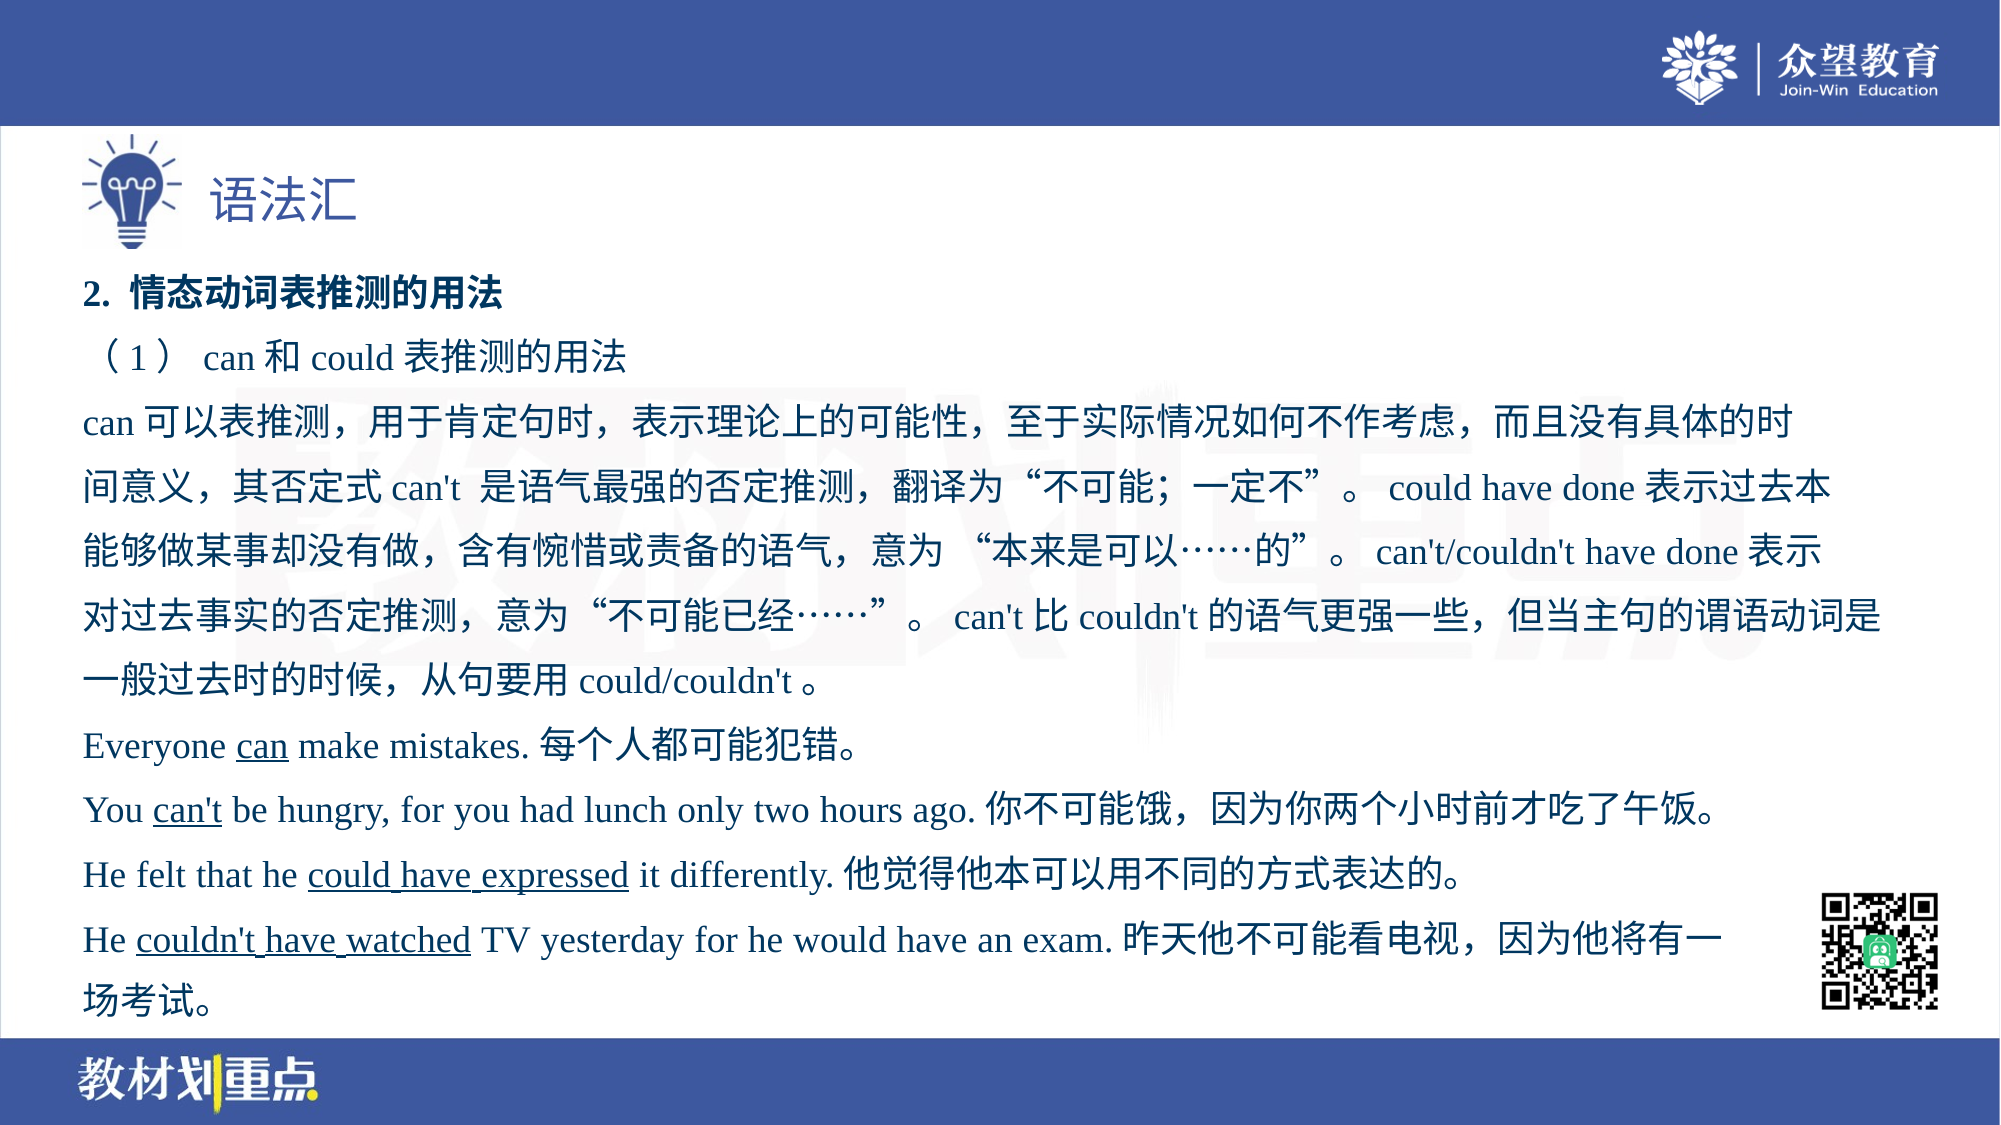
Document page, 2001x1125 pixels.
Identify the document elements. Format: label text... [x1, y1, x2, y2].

text_box 2. 情态动词表推测的用法 （1）can和could表推测的用法 can可以表推测，用于肯定句时，表示理论上的可能性，至于实际情况如何不作考虑，而且没有具体的时 间意义，其否定式can't 是语气最强的否定推测，翻译为“不可能；一定不”。could have done表示过去本 能够做某事却没有做，含有惋惜或责备的语气，意为 “本来是可以……的”。can't/couldn't have done表示 对过去事实的否定推测，意为“不可能已经……”。can't比couldn't的语气更强一些，但当主句的谓语动词是 一般过去时的时候，从句要用could/couldn't。 Everyone can make mistakes.每个人都可能犯错。 You can't be hungry, for you had lunch only two hours ago.你不可能饿，因为你两个小时前才吃了午饭。 He felt that he could have expressed it differently.他觉得他本可以用不同的方式表达的。 He couldn't have watched TV yesterday for he would have an exam.昨天他不可能看电视，因为他将有一 场考试。 [82, 248, 1817, 1016]
picture [0, 0, 2000, 1125]
